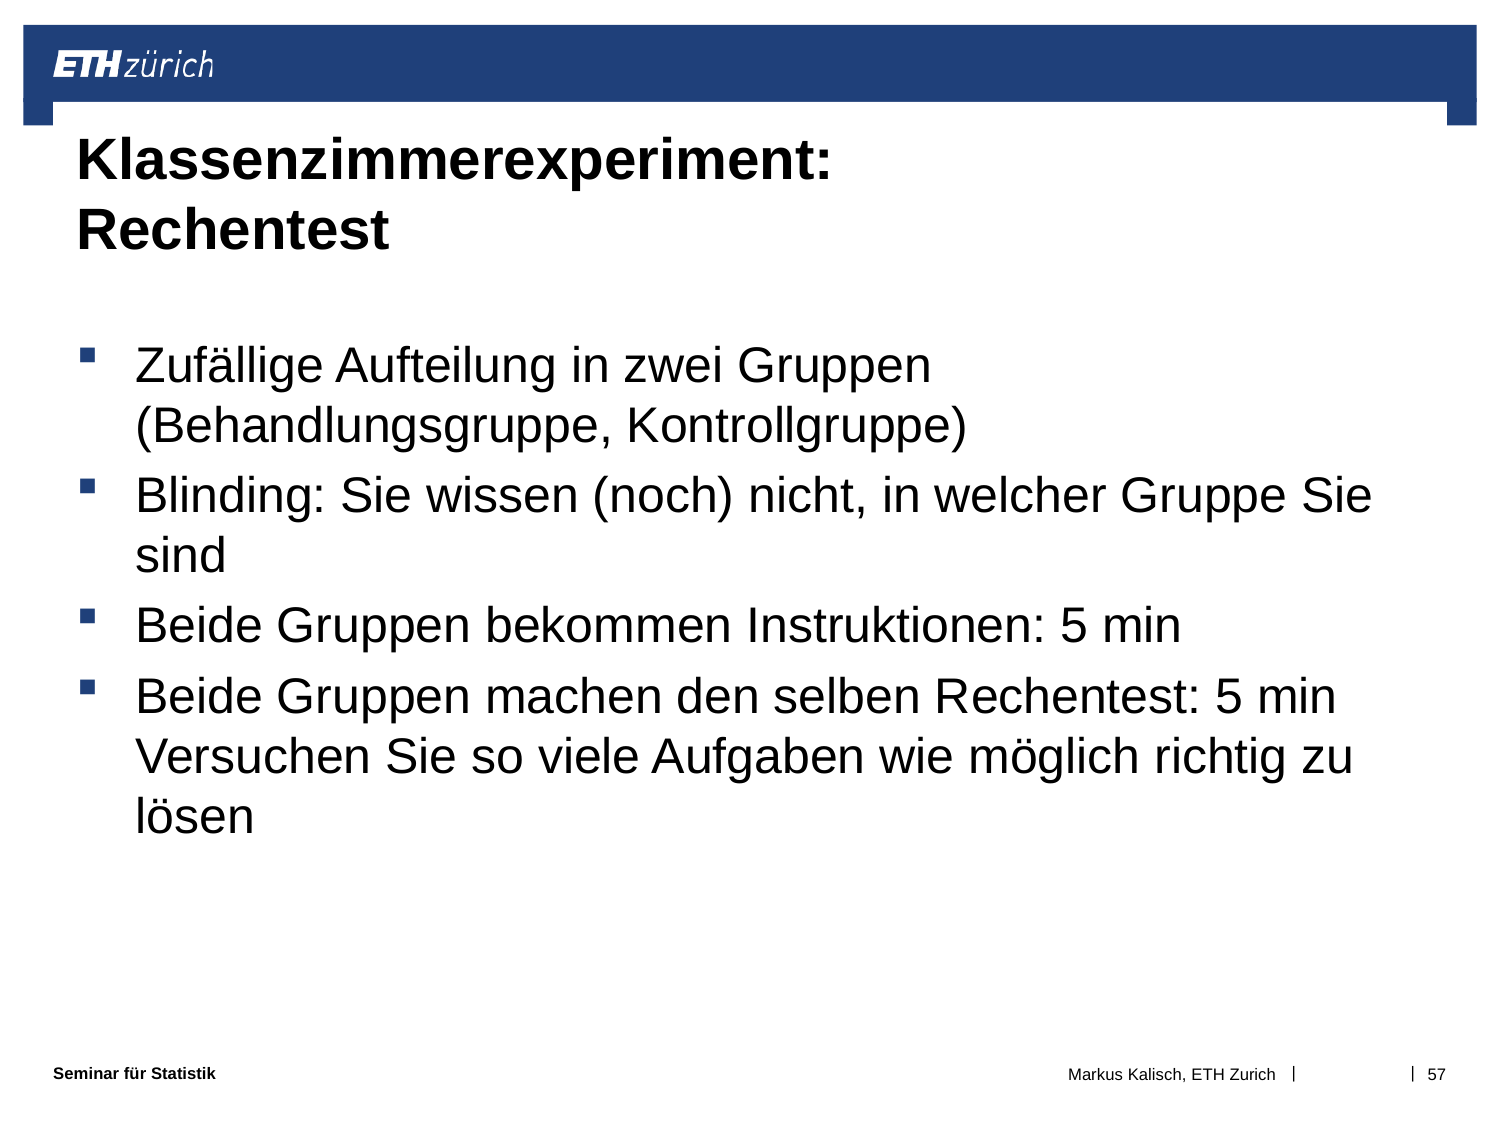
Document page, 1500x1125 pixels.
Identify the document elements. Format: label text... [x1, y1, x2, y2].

title Klassenzimmerexperiment: Rechentest [53, 101, 1447, 262]
list Zufällige Aufteilung in zwei Gruppen (Behandlungsgruppe, Kontrollgruppe) Blinding: Sie wissen (noch) nicht, in welcher Gruppe Sie sind Beide Gruppen bekommen Instruktionen: 5 min Beide Gruppen machen den selben Rechentest: 5 min Versuchen Sie so viele Aufgaben wie möglich richtig zu lösen [53, 332, 1447, 1023]
slide_number 57 [1415, 1034, 1459, 1112]
footer Markus Kalisch, ETH Zurich [750, 1034, 1277, 1112]
